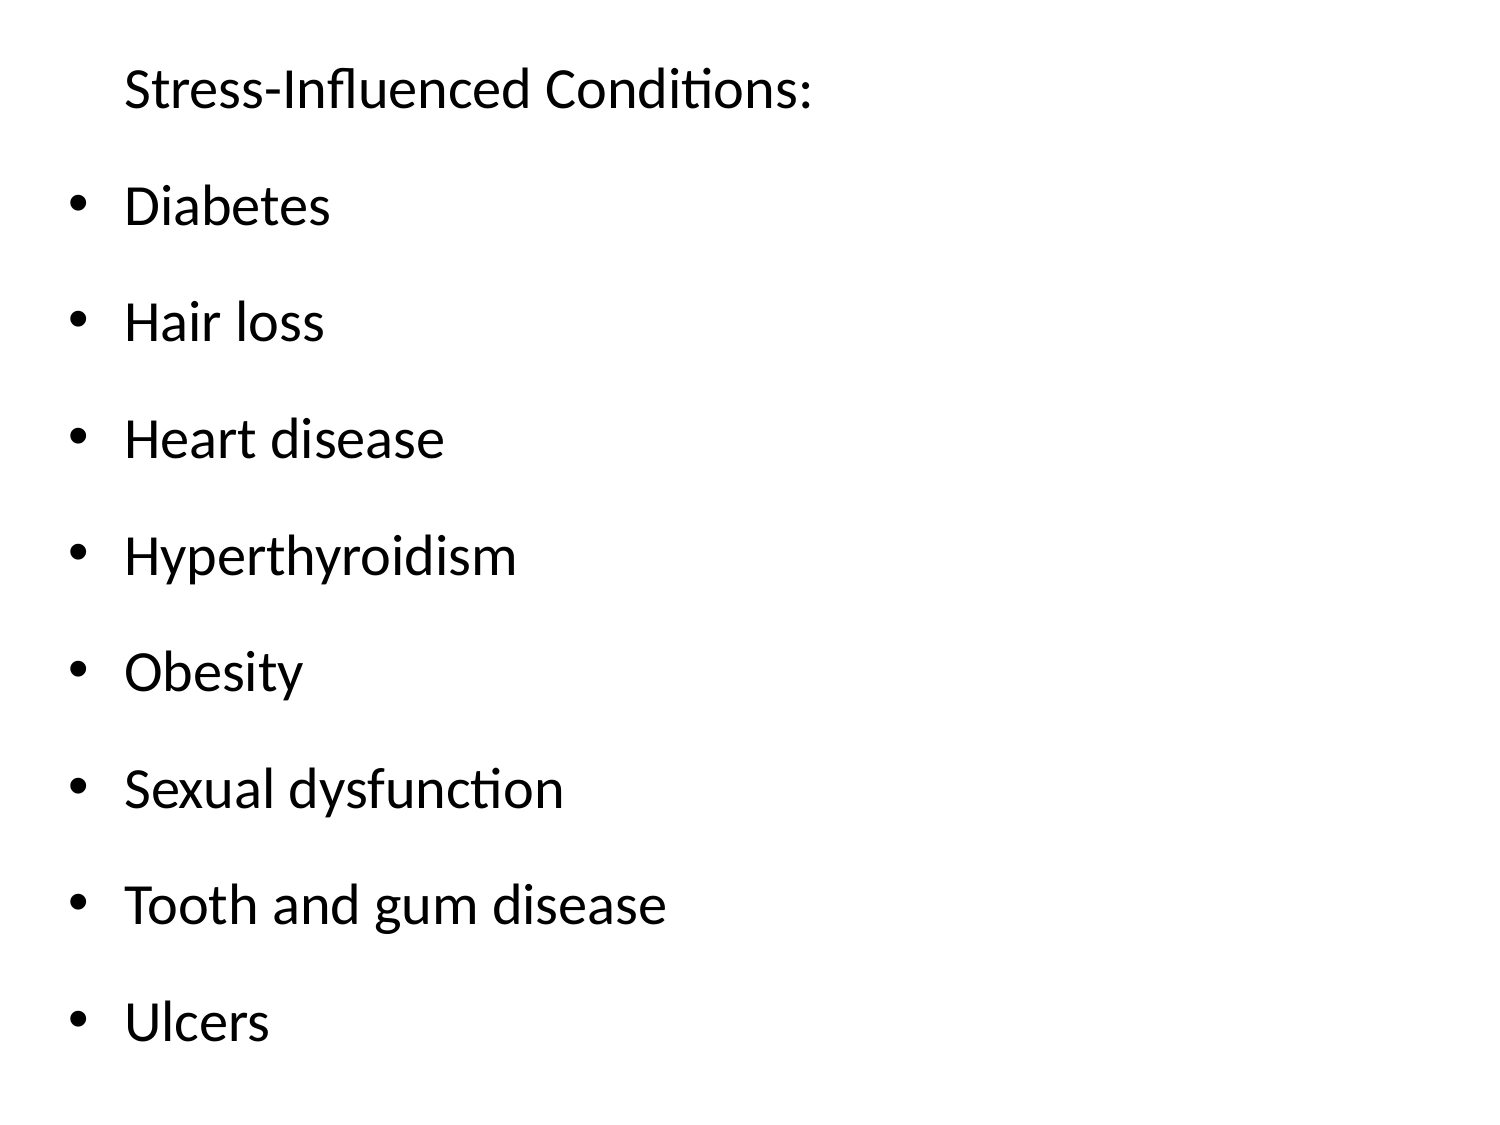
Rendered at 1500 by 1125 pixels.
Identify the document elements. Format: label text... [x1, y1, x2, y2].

list Stress-Influenced Conditions: Diabetes Hair loss Heart disease Hyperthyroidism Obesity Sexual dysfunction Tooth and gum disease Ulcers [53, 42, 1406, 786]
